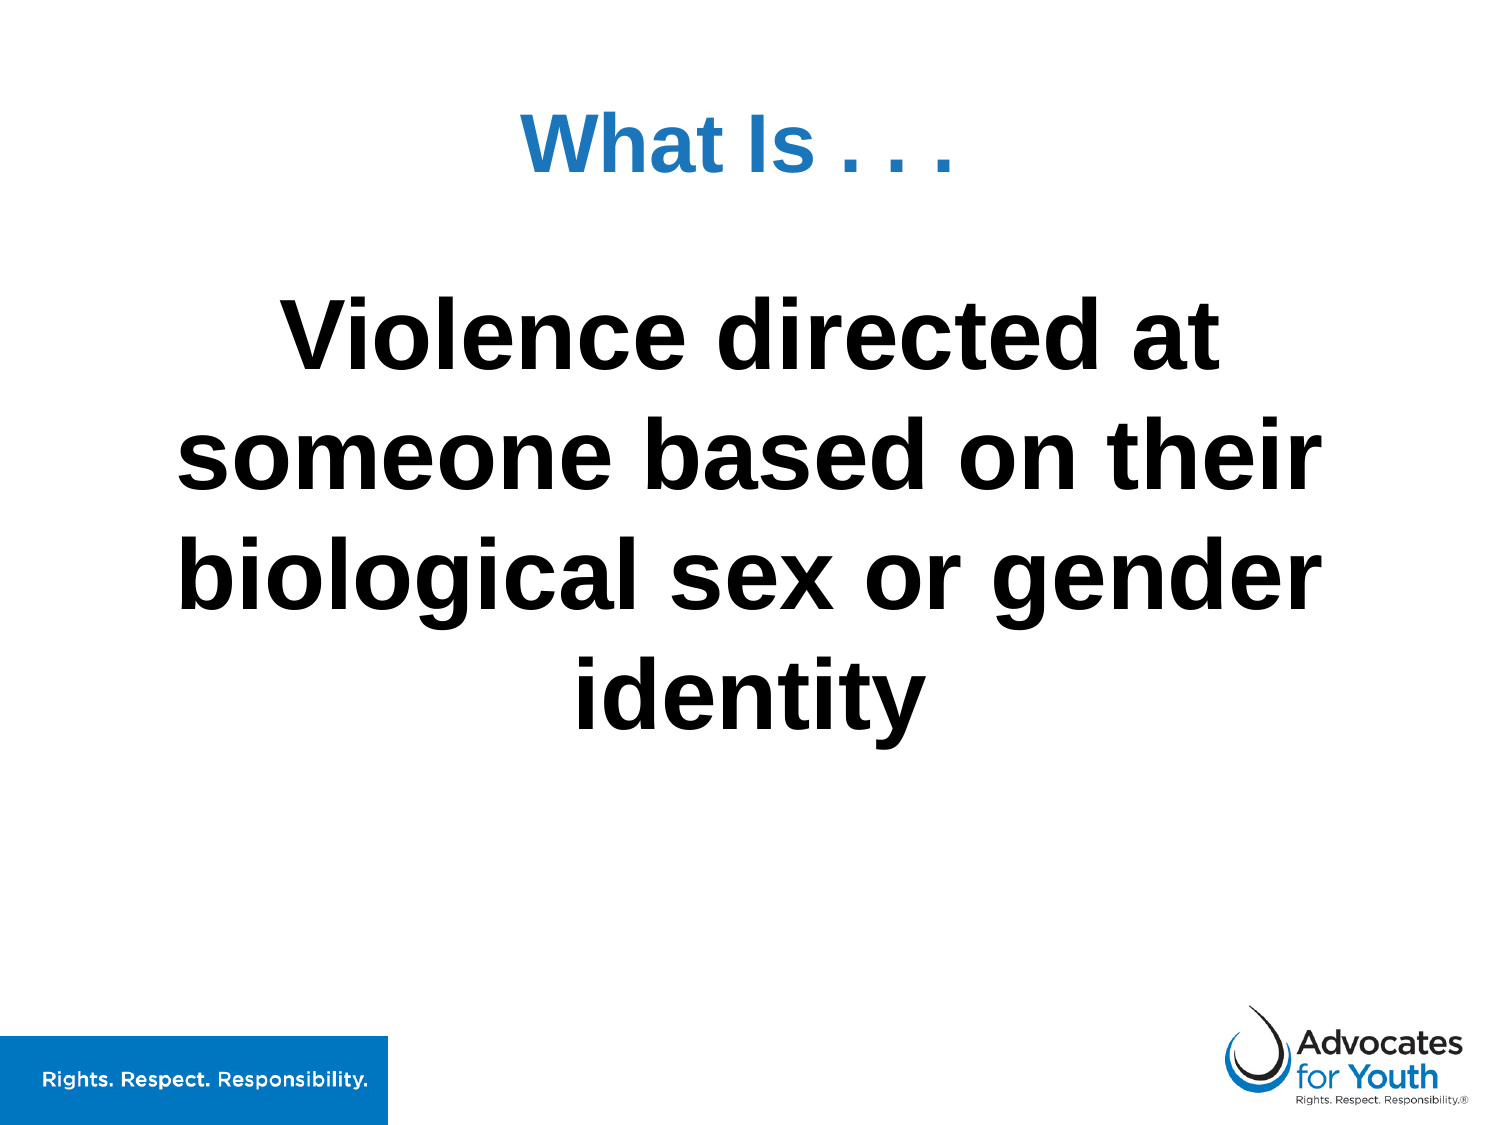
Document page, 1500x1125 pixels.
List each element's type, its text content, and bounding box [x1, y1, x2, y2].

list Violence directed at someone based on their biological sex or gender identity [75, 262, 1425, 1005]
picture [1199, 990, 1500, 1125]
picture [0, 1036, 388, 1125]
title What Is . . . [75, 45, 1425, 233]
